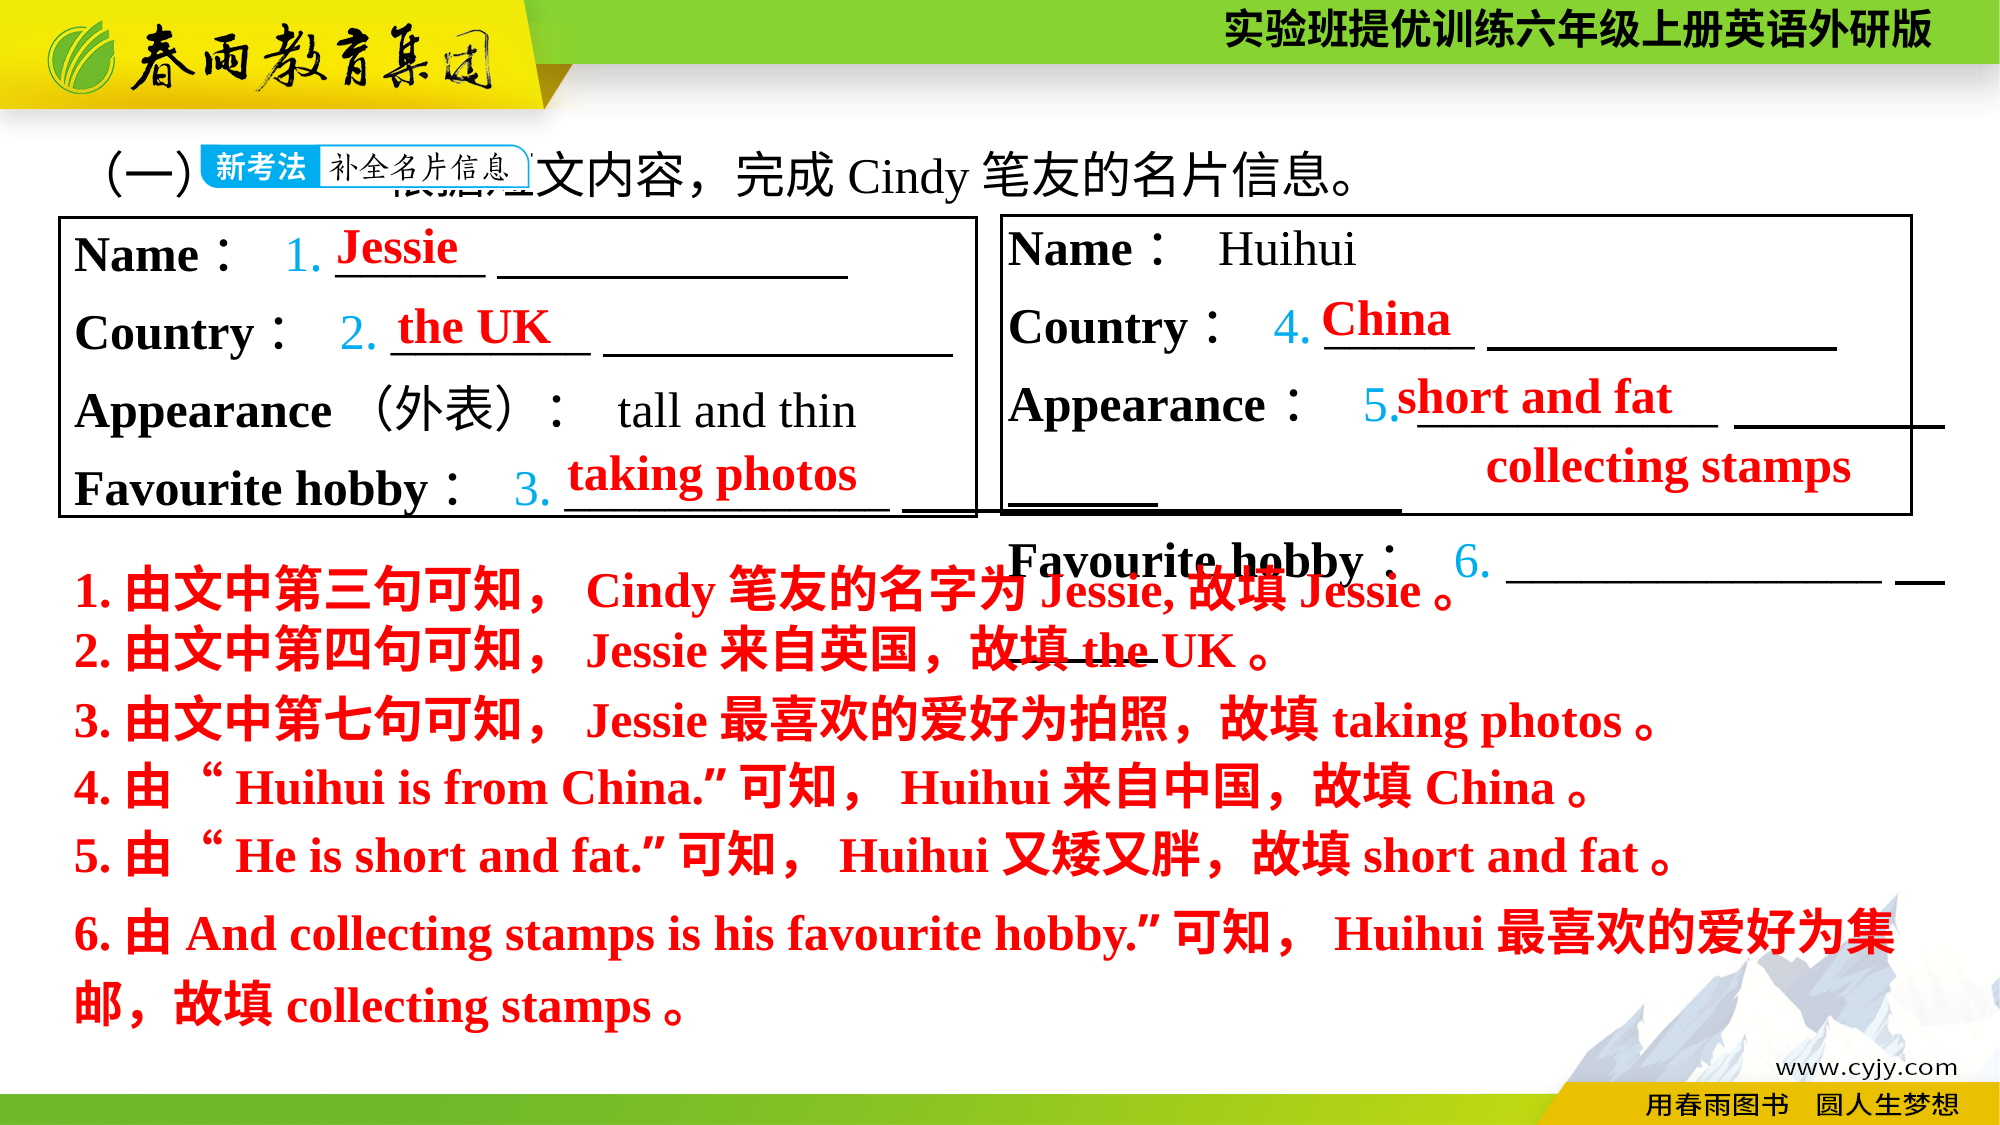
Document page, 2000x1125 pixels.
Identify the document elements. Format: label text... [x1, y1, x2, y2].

text_box taking photos [552, 433, 873, 508]
text_box 5.由“He is short and fat.”可知，Huihui又矮又胖，故填short and fat。 [59, 823, 1944, 890]
text_box 2.由文中第四句可知，Jessie来自英国，故填the UK。 [59, 610, 1944, 685]
text_box China [1306, 278, 1467, 354]
text_box [1001, 215, 1912, 515]
picture [0, 0, 2000, 1125]
text_box [59, 217, 977, 517]
text_box collecting stamps [1471, 425, 1867, 501]
text_box Jessie [321, 206, 474, 282]
text_box the UK [382, 286, 567, 362]
text_box 4.由“Huihui is from China.”可知，Huihui来自中国，故填China。 [59, 755, 1944, 823]
text_box 1.由文中第三句可知，Cindy笔友的名字为Jessie,故填Jessie。 [59, 520, 1944, 610]
list （一） 根据短文内容，完成Cindy笔友的名片信息。 Name： 1. ______ Country： 2. ________ Appearance（外表）： tall and thin Favourite hobby： 3. _____________ [59, 118, 1944, 520]
text_box Name： Huihui Country： 4. ______ Appearance： 5. ____________ Favourite hobby： 6. _______________ [992, 190, 1960, 673]
text_box 3.由文中第七句可知，Jessie最喜欢的爱好为拍照，故填taking photos。 [59, 685, 1944, 755]
text_box short and fat [1382, 355, 1688, 431]
text_box 6.由And collecting stamps is his favourite hobby.”可知，Huihui最喜欢的爱好为集 邮，故填collecting stamps。 [59, 890, 1944, 1041]
